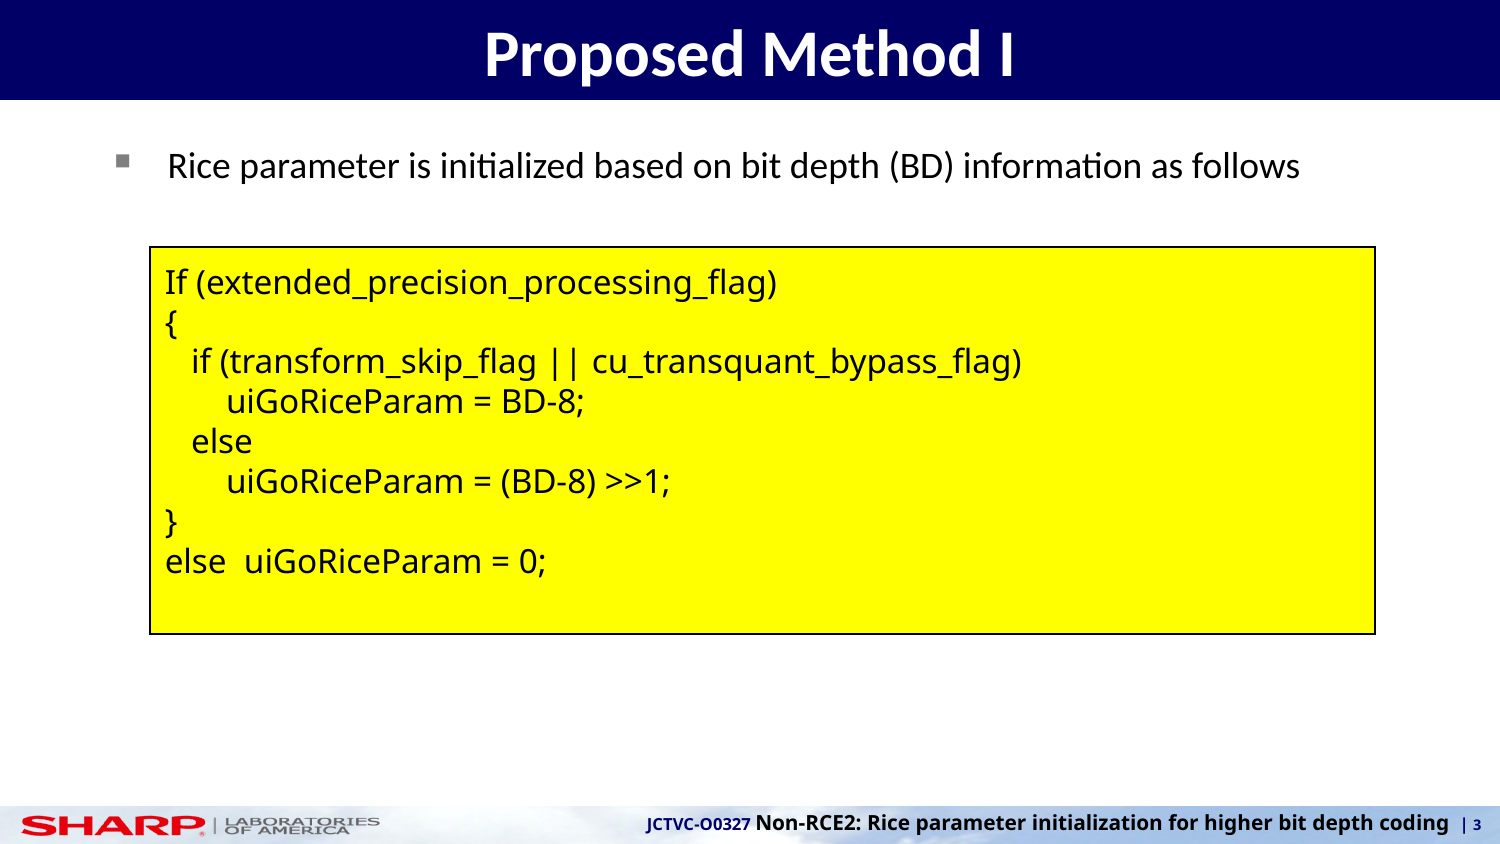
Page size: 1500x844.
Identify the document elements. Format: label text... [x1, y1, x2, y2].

picture [0, 806, 1500, 844]
text_box If (extended_precision_processing_flag) { if (transform_skip_flag || cu_transquant_bypass_flag) uiGoRiceParam = BD-8; else uiGoRiceParam = (BD-8) >>1; } else uiGoRiceParam = 0; [150, 246, 1375, 635]
list Rice parameter is initialized based on bit depth (BD) information as follows [99, 134, 1438, 785]
title Proposed Method I [16, 0, 1484, 101]
